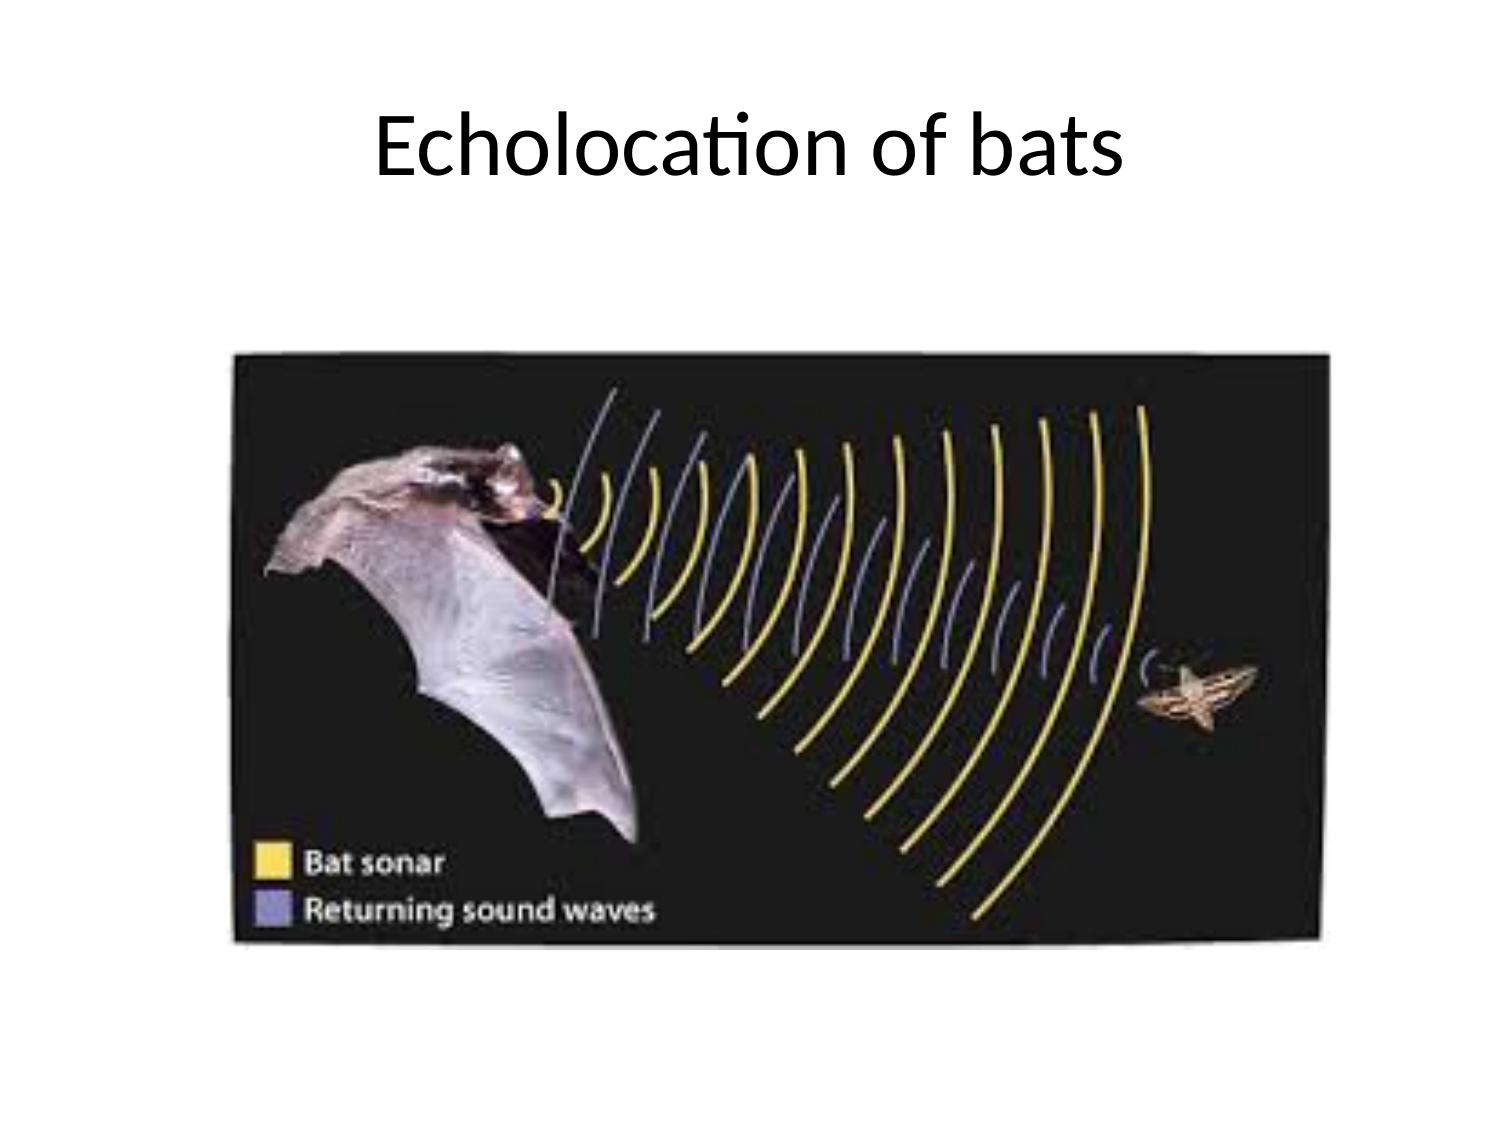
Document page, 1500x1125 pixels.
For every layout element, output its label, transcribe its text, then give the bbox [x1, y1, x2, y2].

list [225, 349, 1335, 951]
title Echolocation of bats [75, 45, 1425, 233]
